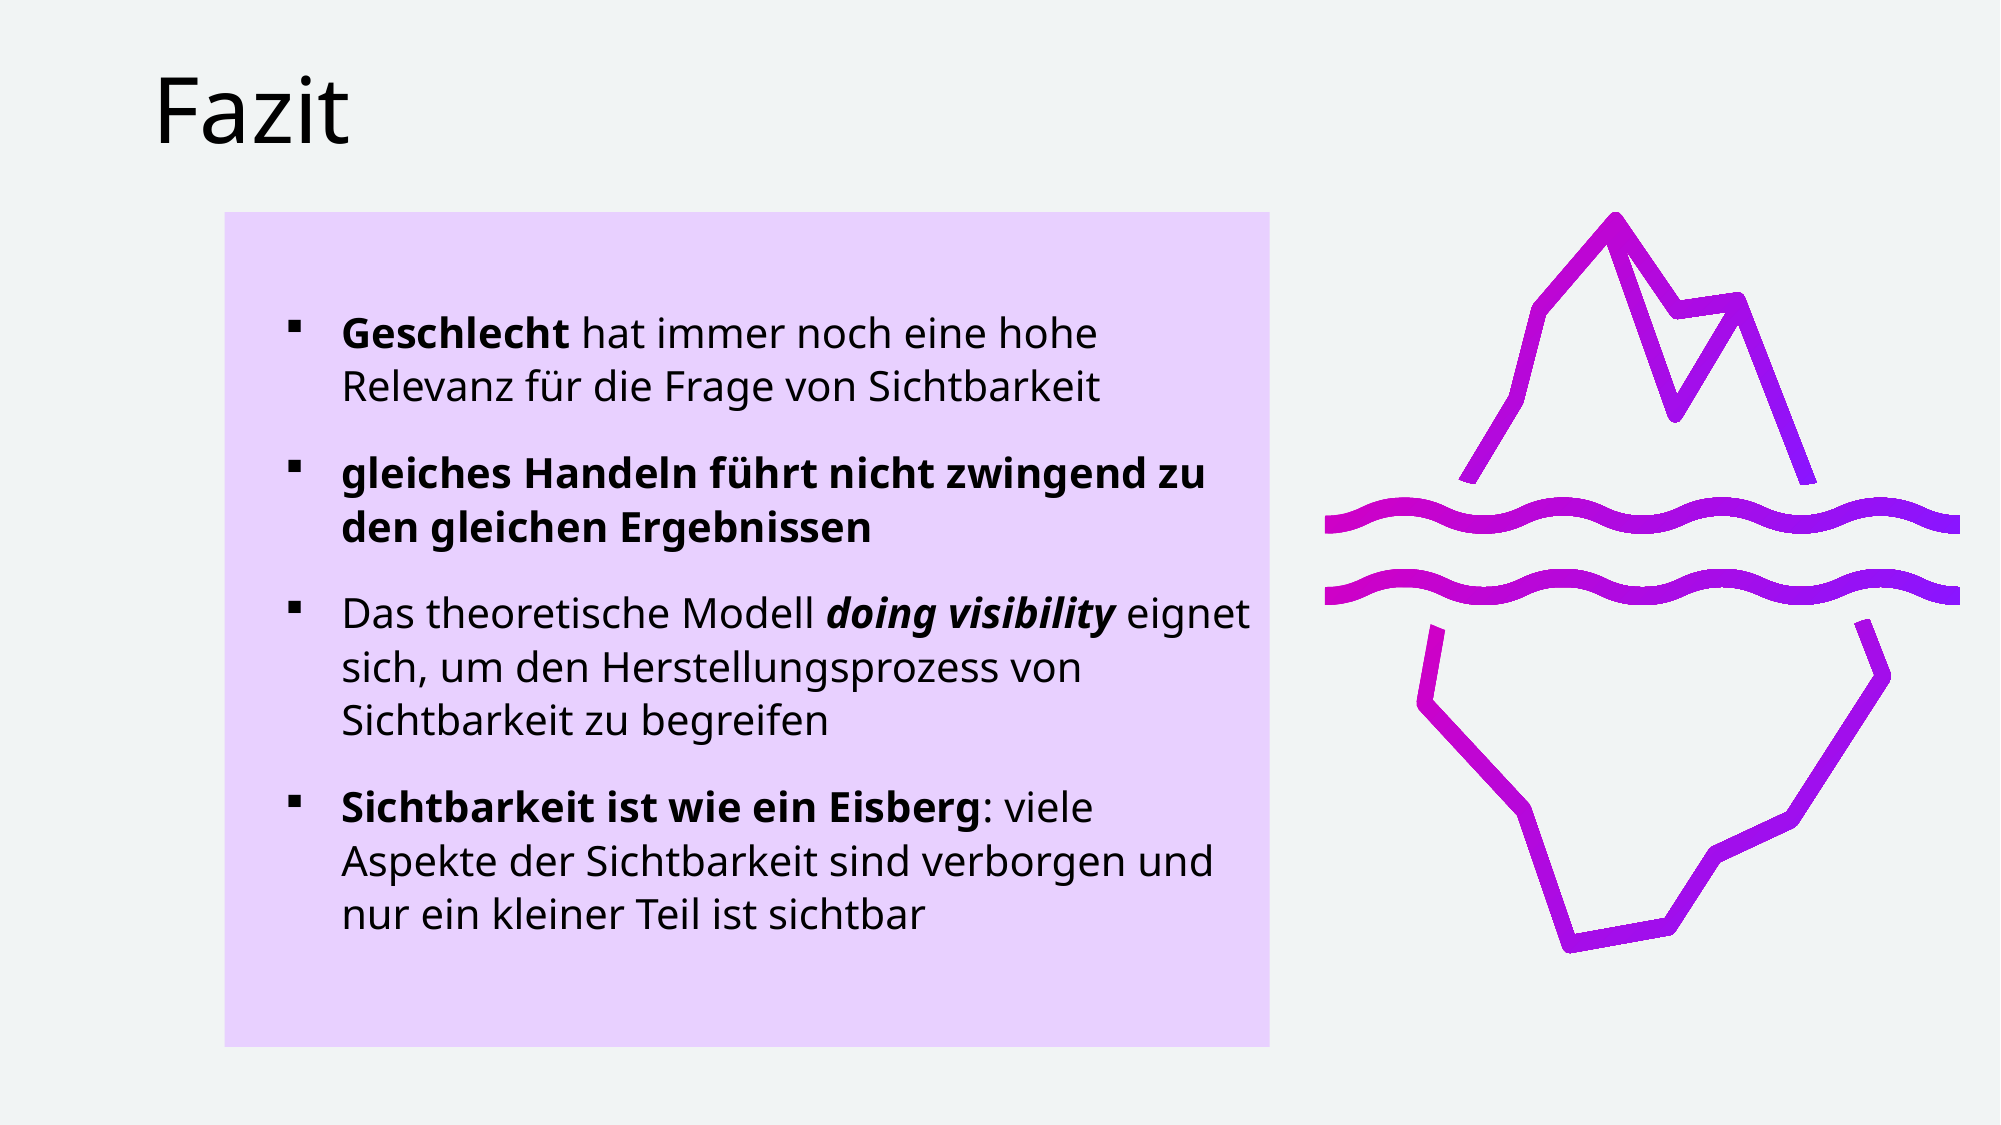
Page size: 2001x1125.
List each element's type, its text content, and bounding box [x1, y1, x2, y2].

title Fazit [137, 59, 1863, 278]
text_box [1324, 211, 1960, 954]
list Geschlecht hat immer noch eine hohe Relevanz für die Frage von Sichtbarkeit gleiches Handeln führt nicht zwingend zu den gleichen Ergebnissen Das theoretische Modell doing visibility eignet sich, um den Herstellungsprozess von Sichtbarkeit zu begreifen Sichtbarkeit ist wie ein Eisberg: viele Aspekte der Sichtbarkeit sind verborgen und nur ein kleiner Teil ist sichtbar [224, 278, 1270, 1047]
